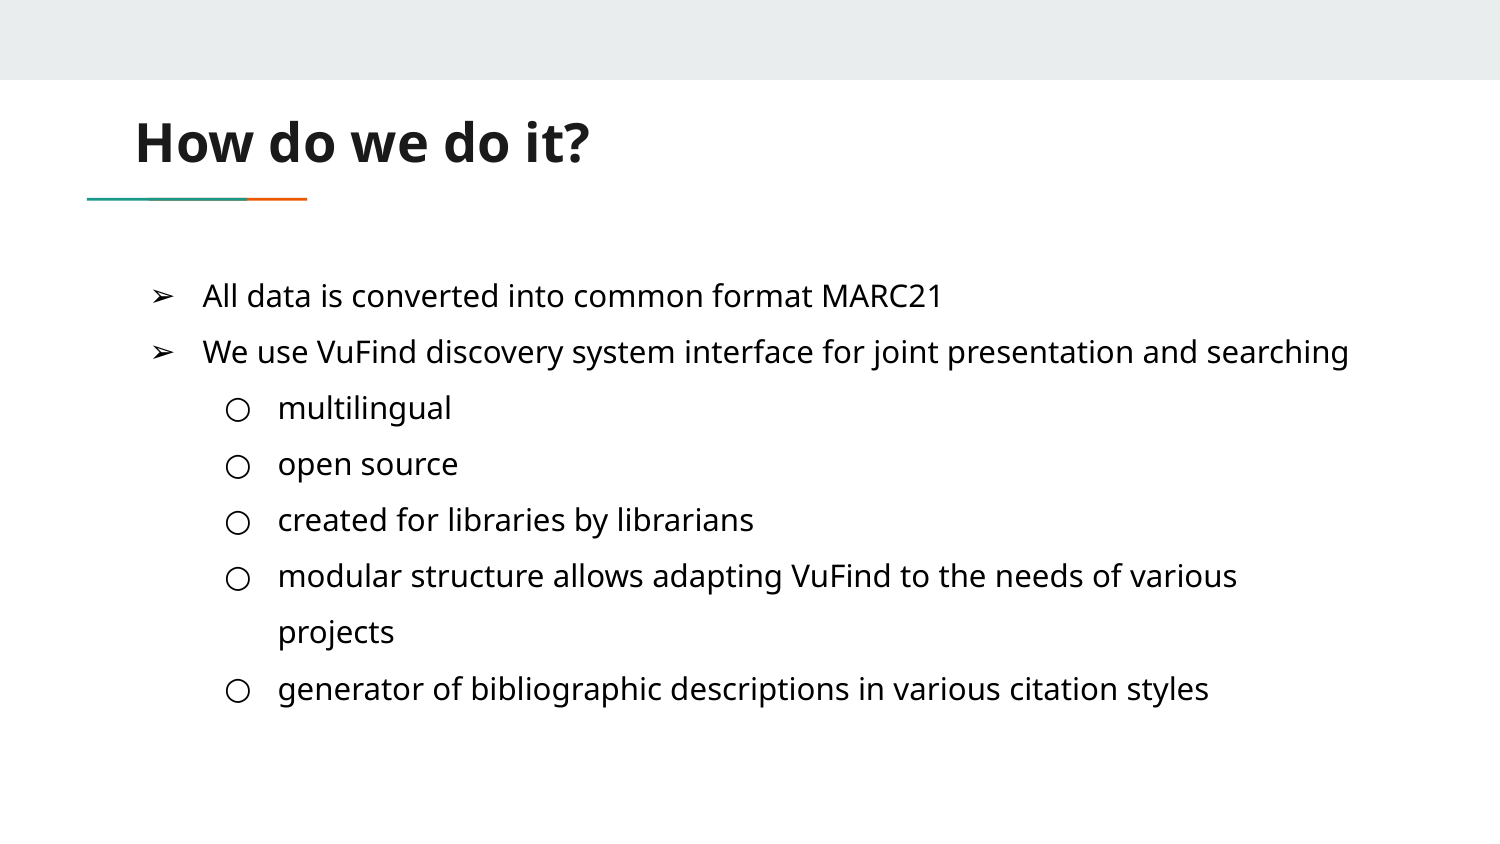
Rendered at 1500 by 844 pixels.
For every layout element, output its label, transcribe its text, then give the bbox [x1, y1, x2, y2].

list All data is converted into common format MARC21 We use VuFind discovery system interface for joint presentation and searching multilingual open source created for libraries by librarians modular structure allows adapting VuFind to the needs of various projects generator of bibliographic descriptions in various citation styles [112, 242, 1374, 707]
title How do we do it? [119, 93, 1381, 181]
